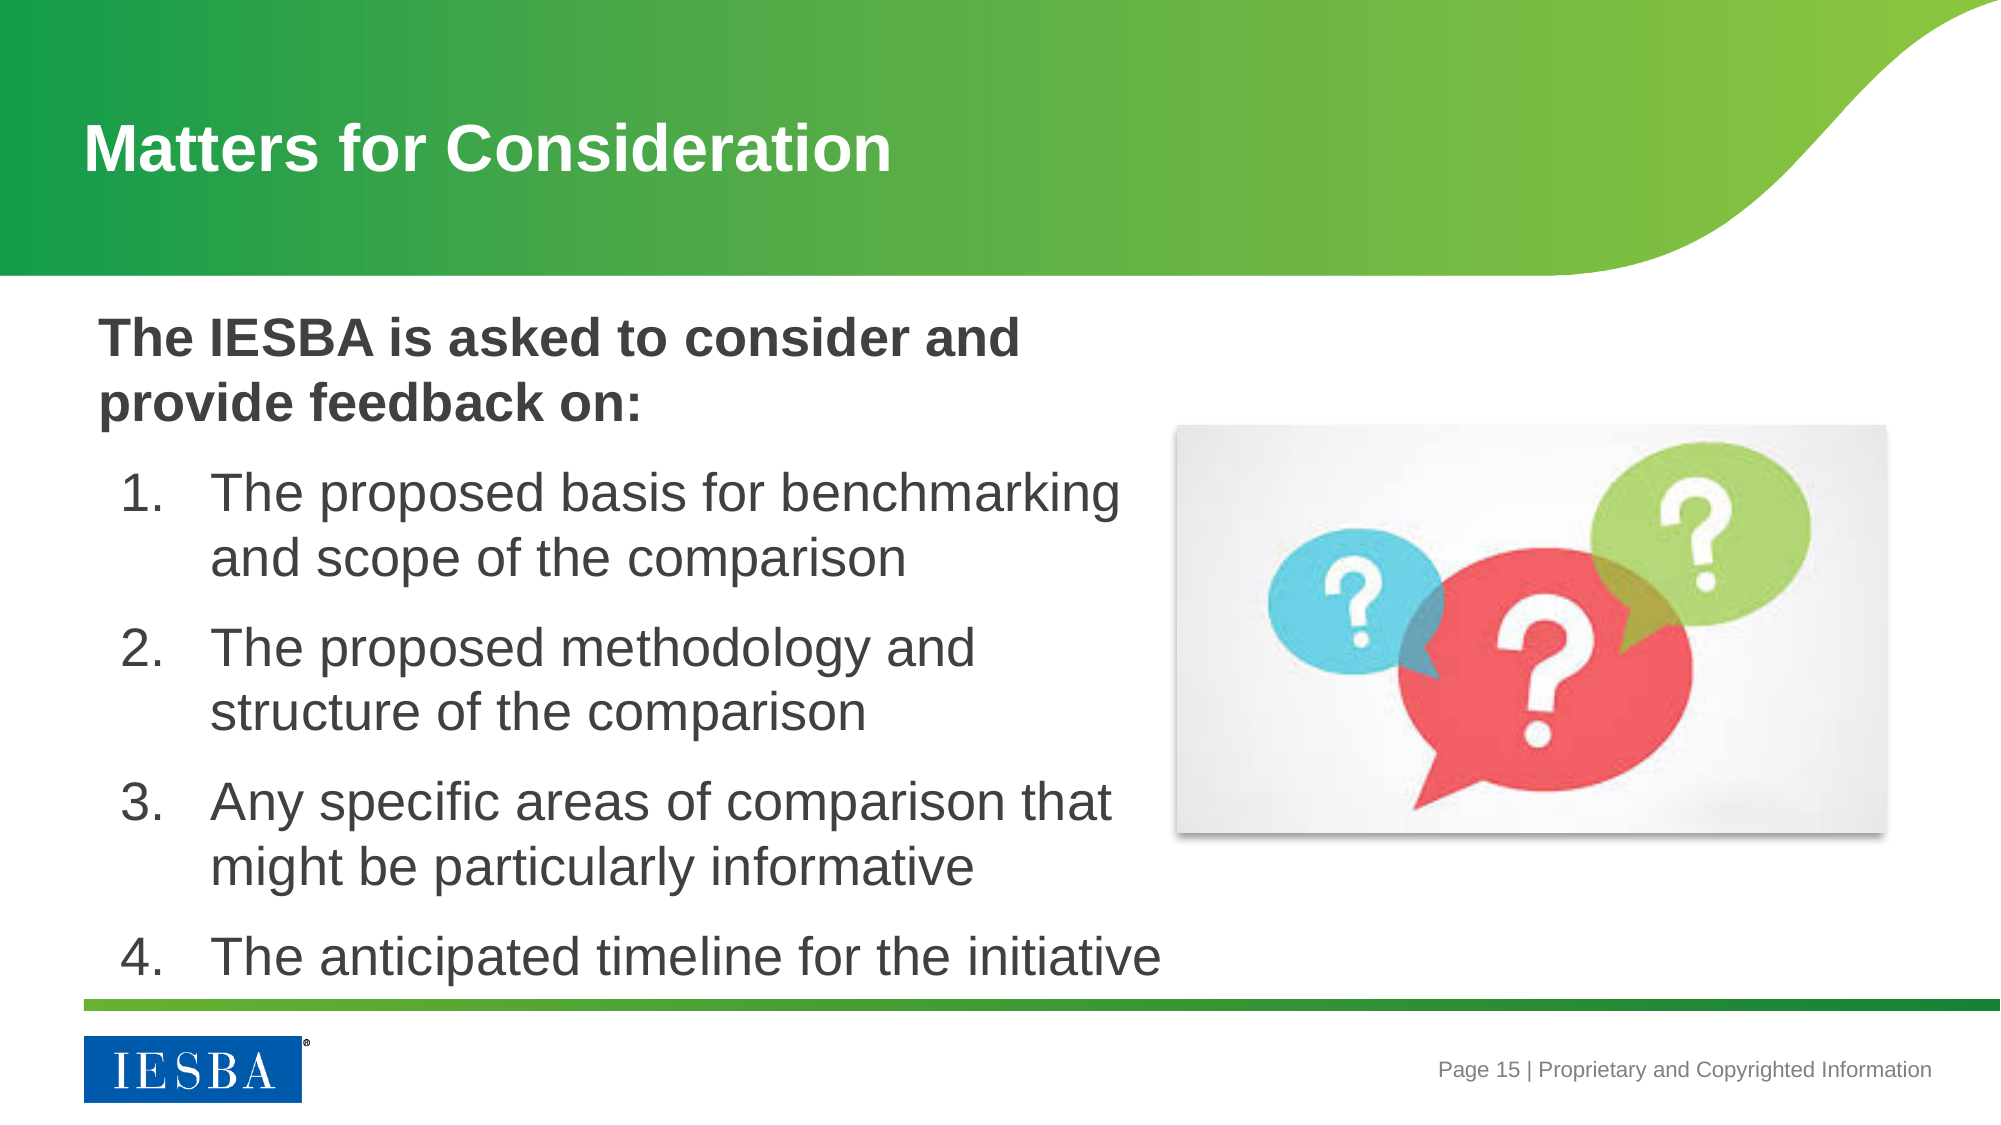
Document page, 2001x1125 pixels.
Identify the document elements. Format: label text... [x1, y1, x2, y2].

picture [0, 0, 2000, 276]
title Matters for Consideration [83, 101, 1734, 189]
text_box [93, 286, 1744, 423]
picture [84, 1036, 310, 1103]
list The IESBA is asked to consider and provide feedback on: The proposed basis for benchmarking and scope of the comparison The proposed methodology and structure of the comparison Any specific areas of comparison that might be particularly informative The anticipated timeline for the initiative [83, 294, 1209, 965]
picture [1177, 425, 1886, 834]
